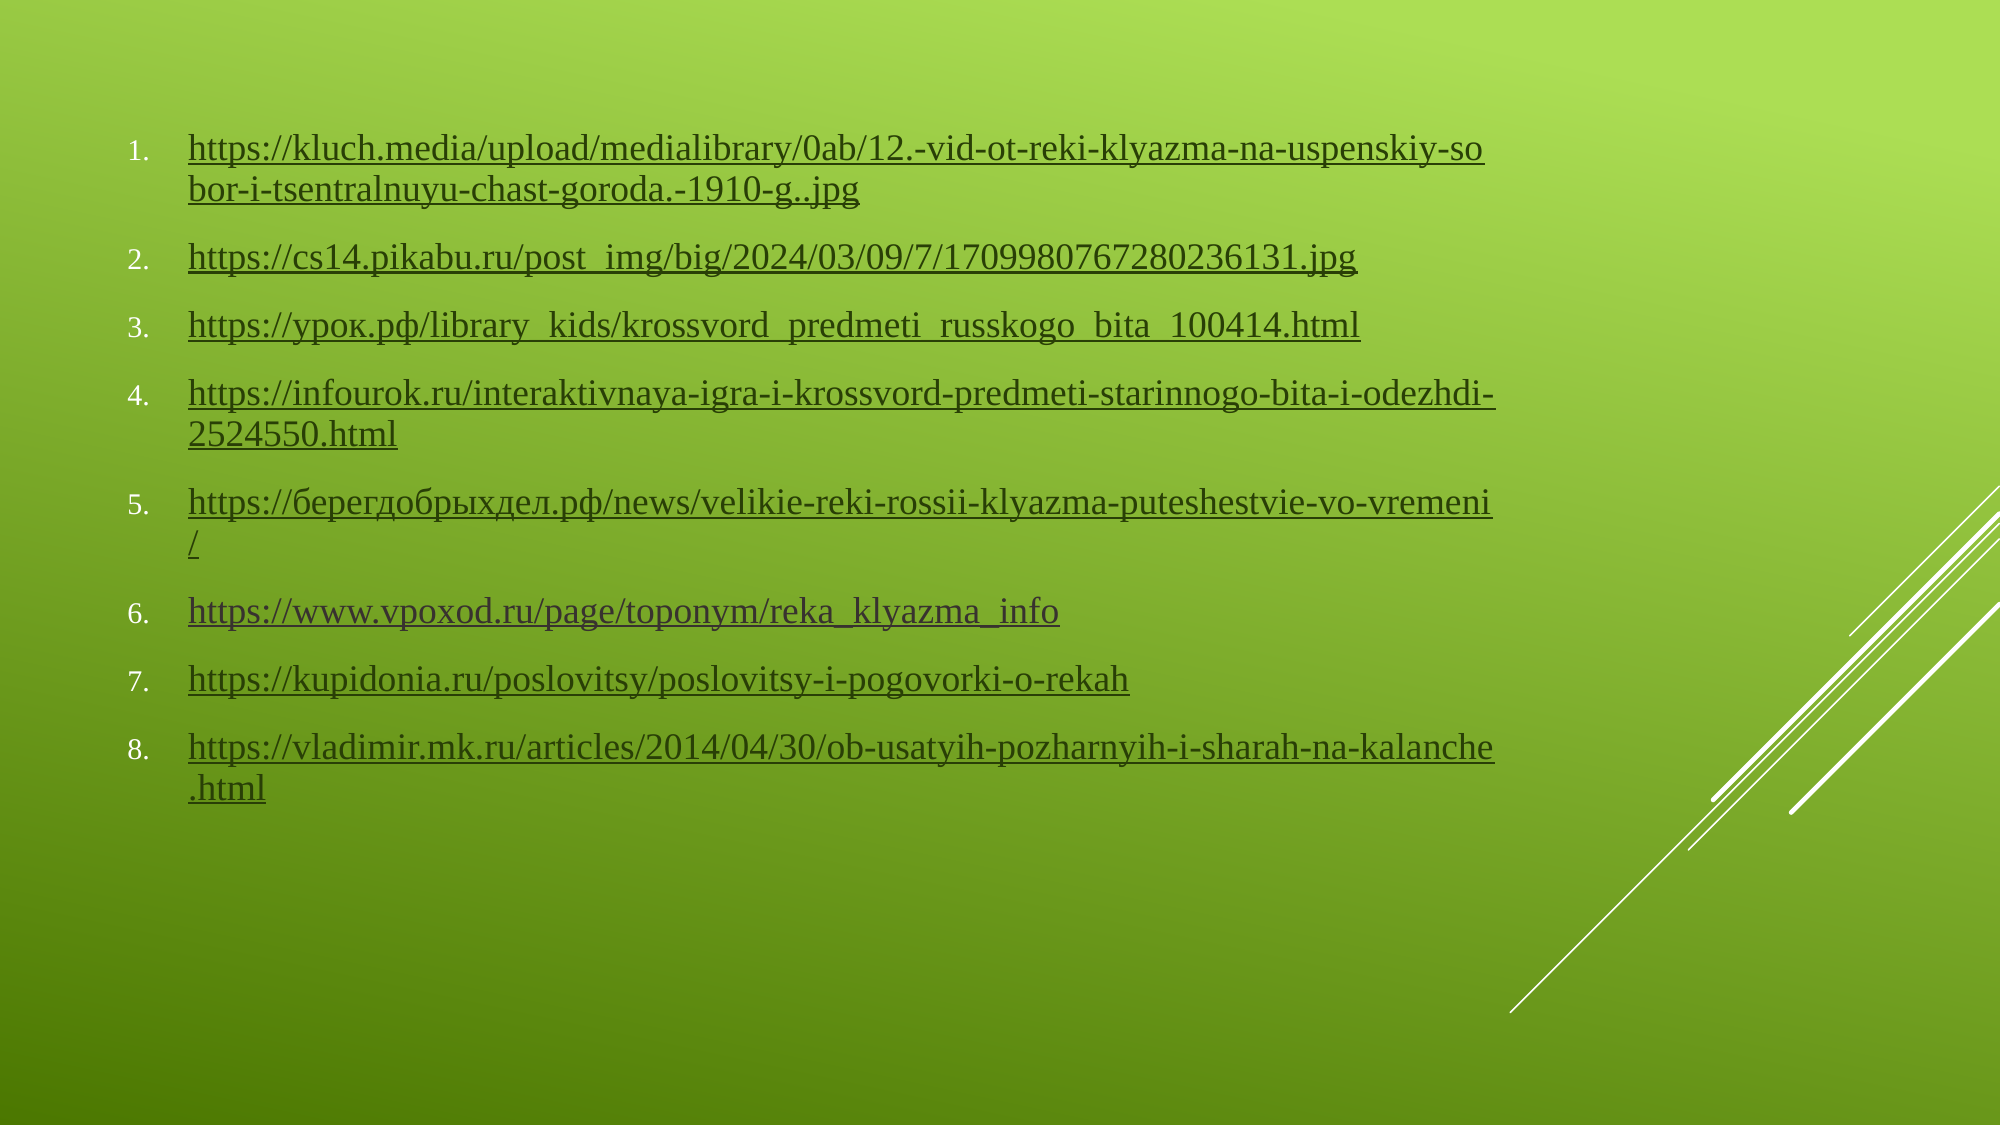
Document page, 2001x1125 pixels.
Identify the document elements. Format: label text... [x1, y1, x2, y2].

list https://kluch.media/upload/medialibrary/0ab/12.-vid-ot-reki-klyazma-na-uspenskiy-sobor-i-tsentralnuyu-chast-goroda.-1910-g..jpg https://cs14.pikabu.ru/post_img/big/2024/03/09/7/1709980767280236131.jpg https://урок.рф/library_kids/krossvord_predmeti_russkogo_bita_100414.html https://infourok.ru/interaktivnaya-igra-i-krossvord-predmeti-starinnogo-bita-i-odezhdi-2524550.html https://берегдобрыхдел.рф/news/velikie-reki-rossii-klyazma-puteshestvie-vo-vremeni/ https://www.vpoxod.ru/page/toponym/reka_klyazma_info https://kupidonia.ru/poslovitsy/poslovitsy-i-pogovorki-o-rekah https://vladimir.mk.ru/articles/2014/04/30/ob-usatyih-pozharnyih-i-sharah-na-kalanche.html [112, 112, 1513, 706]
